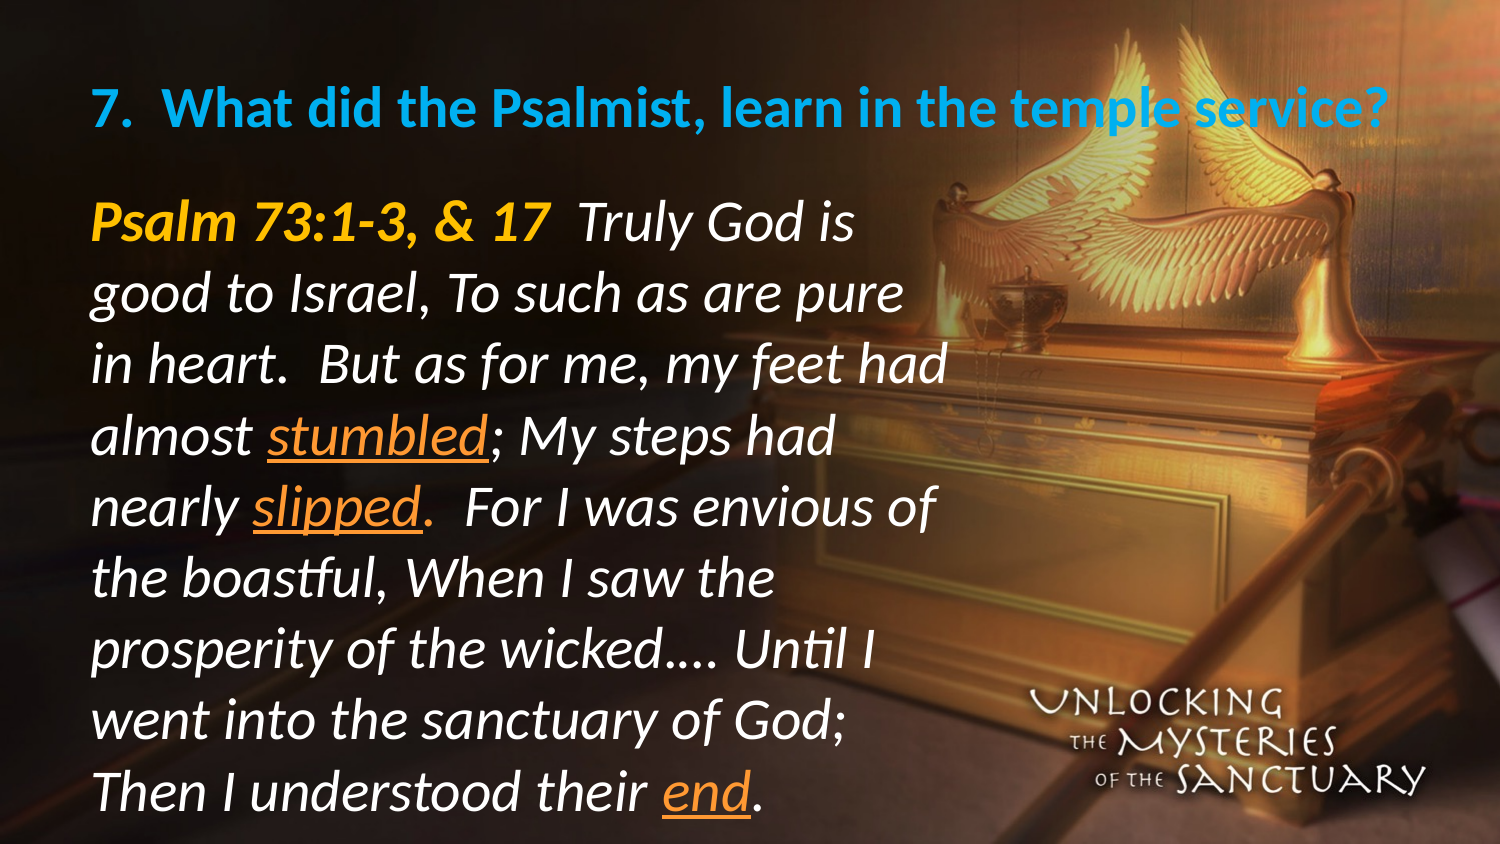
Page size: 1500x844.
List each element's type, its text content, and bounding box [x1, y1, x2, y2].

list Psalm 73:1-3, & 17 Truly God is good to Israel, To such as are pure in heart. But as for me, my feet had almost stumbled; My steps had nearly slipped. For I was envious of the boastful, When I saw the prosperity of the wicked.… Until I went into the sanctuary of God; Then I understood their end. [75, 174, 977, 844]
picture [0, 0, 1500, 844]
title 7. What did the Psalmist, learn in the temple service? [75, 33, 1425, 175]
